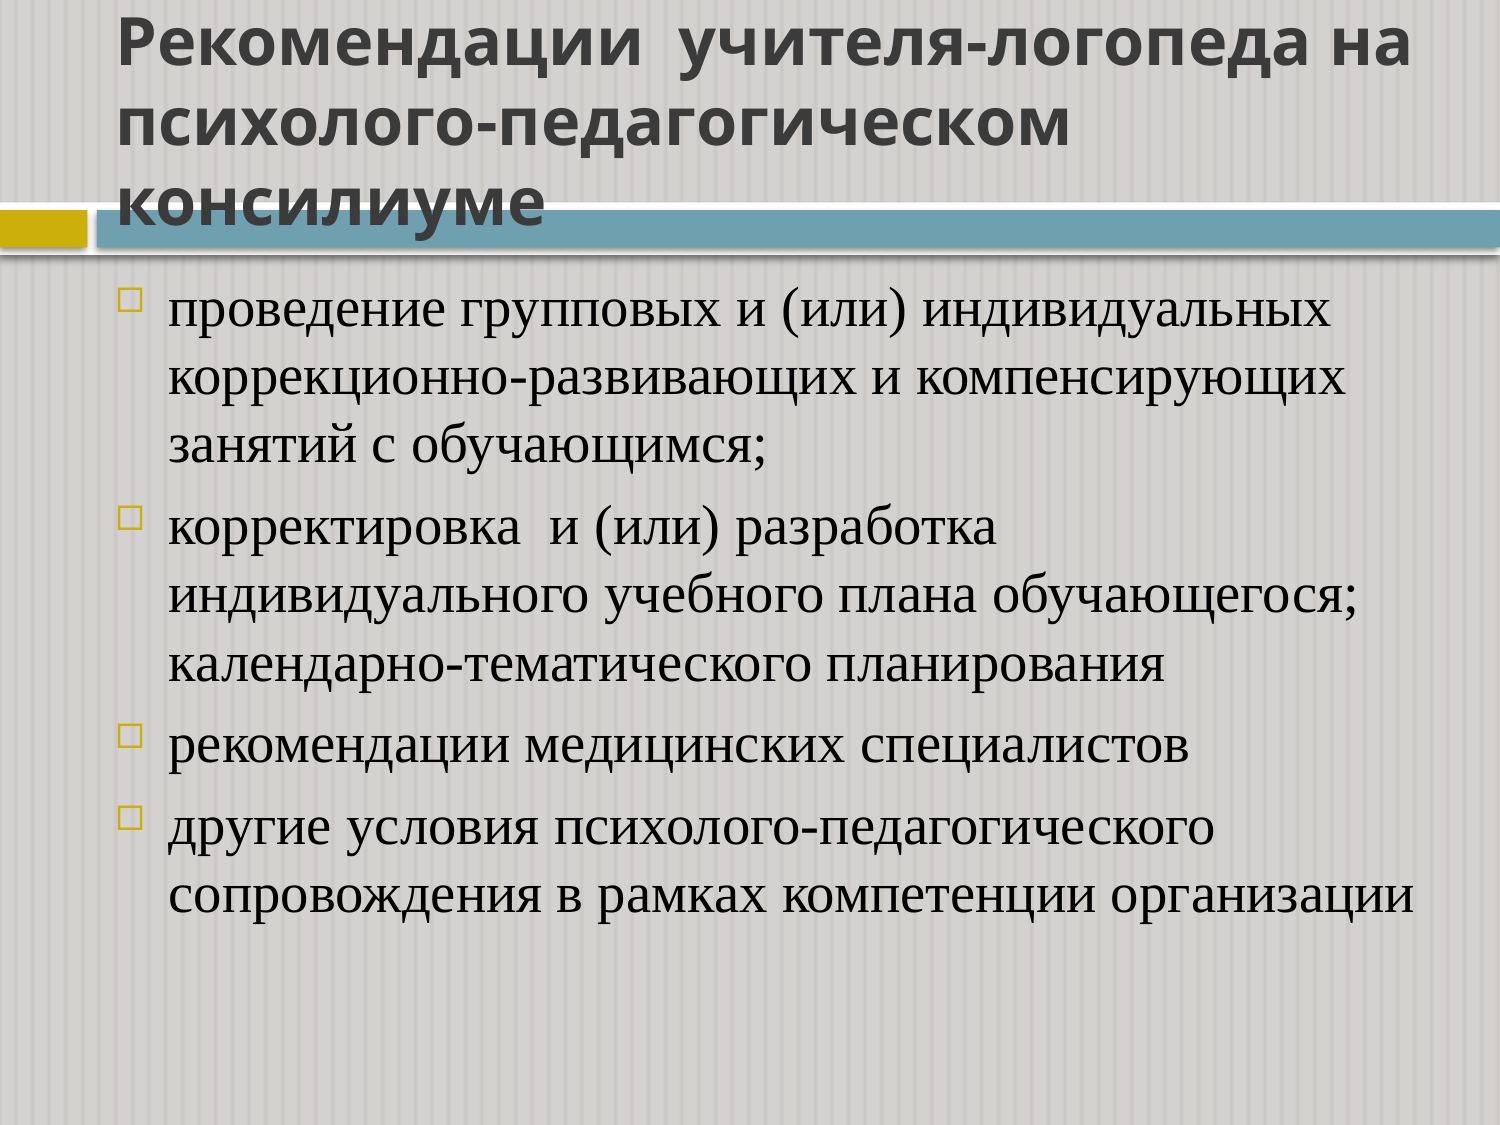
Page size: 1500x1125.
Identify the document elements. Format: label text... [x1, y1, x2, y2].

title Рекомендации учителя-логопеда на психолого-педагогическом консилиуме [100, 37, 1438, 200]
list проведение групповых и (или) индивидуальных коррекционно-развивающих и компенсирующих занятий с обучающимся; корректировка и (или) разработка индивидуального учебного плана обучающегося; календарно-тематического планирования рекомендации медицинских специалистов другие условия психолого-педагогического сопровождения в рамках компетенции организации [100, 262, 1438, 1000]
